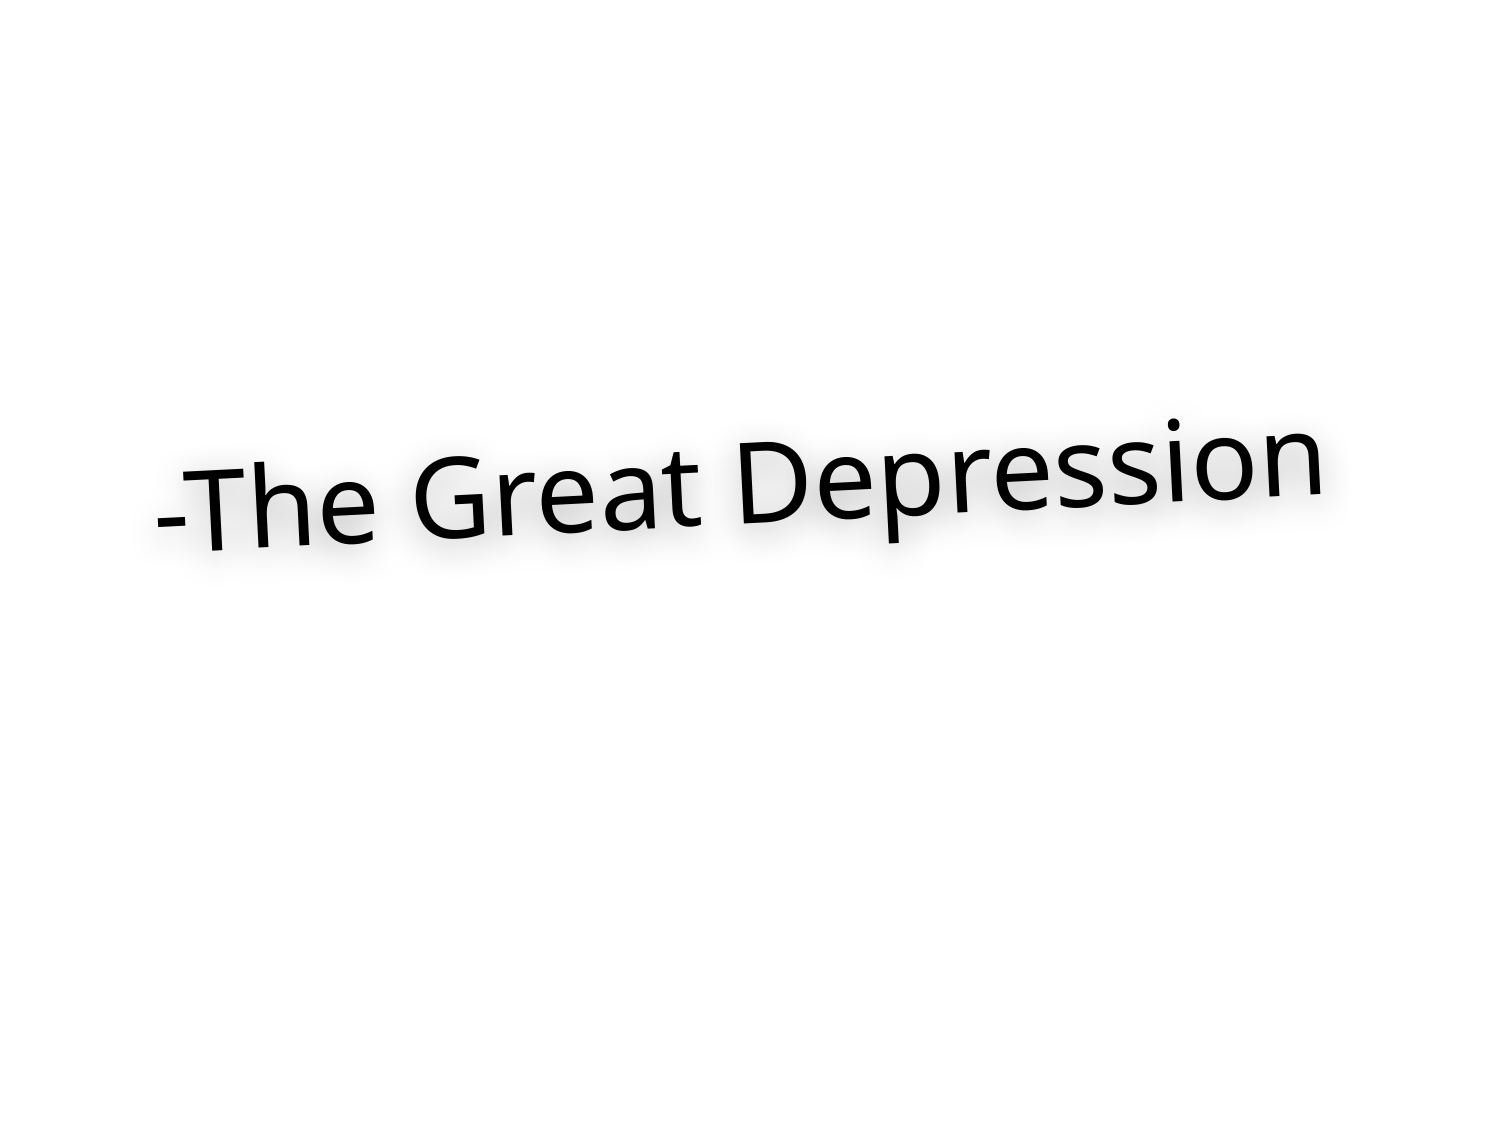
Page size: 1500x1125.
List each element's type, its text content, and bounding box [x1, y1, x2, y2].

text_box -The Great Depression [134, 365, 1500, 585]
